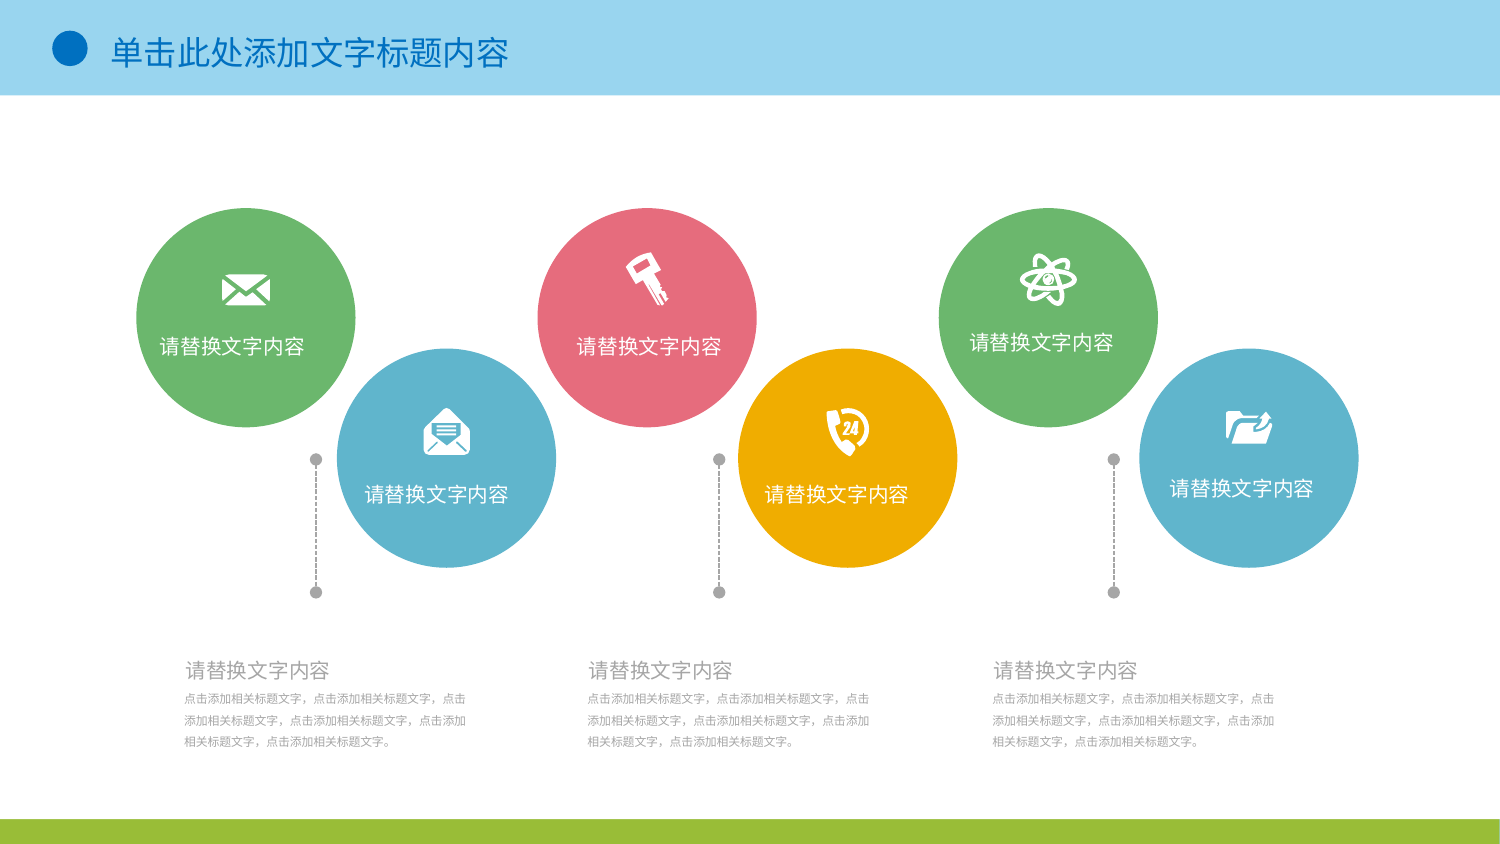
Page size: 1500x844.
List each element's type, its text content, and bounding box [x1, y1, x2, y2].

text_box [737, 348, 980, 568]
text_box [136, 207, 375, 428]
text_box 点击添加相关标题文字，点击添加相关标题文字，点击添加相关标题文字，点击添加相关标题文字，点击添加相关标题文字，点击添加相关标题文字。 [577, 679, 887, 754]
text_box 请替换文字内容 [577, 647, 861, 689]
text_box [1139, 348, 1385, 568]
text_box 点击添加相关标题文字，点击添加相关标题文字，点击添加相关标题文字，点击添加相关标题文字，点击添加相关标题文字，点击添加相关标题文字。 [174, 679, 484, 754]
text_box 请替换文字内容 [174, 647, 458, 689]
text_box 点击添加相关标题文字，点击添加相关标题文字，点击添加相关标题文字，点击添加相关标题文字，点击添加相关标题文字，点击添加相关标题文字。 [982, 679, 1292, 754]
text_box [534, 207, 765, 428]
picture [0, 0, 1500, 95]
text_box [938, 207, 1184, 428]
text_box 请替换文字内容 [982, 647, 1266, 689]
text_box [336, 348, 579, 568]
picture [0, 820, 1500, 844]
